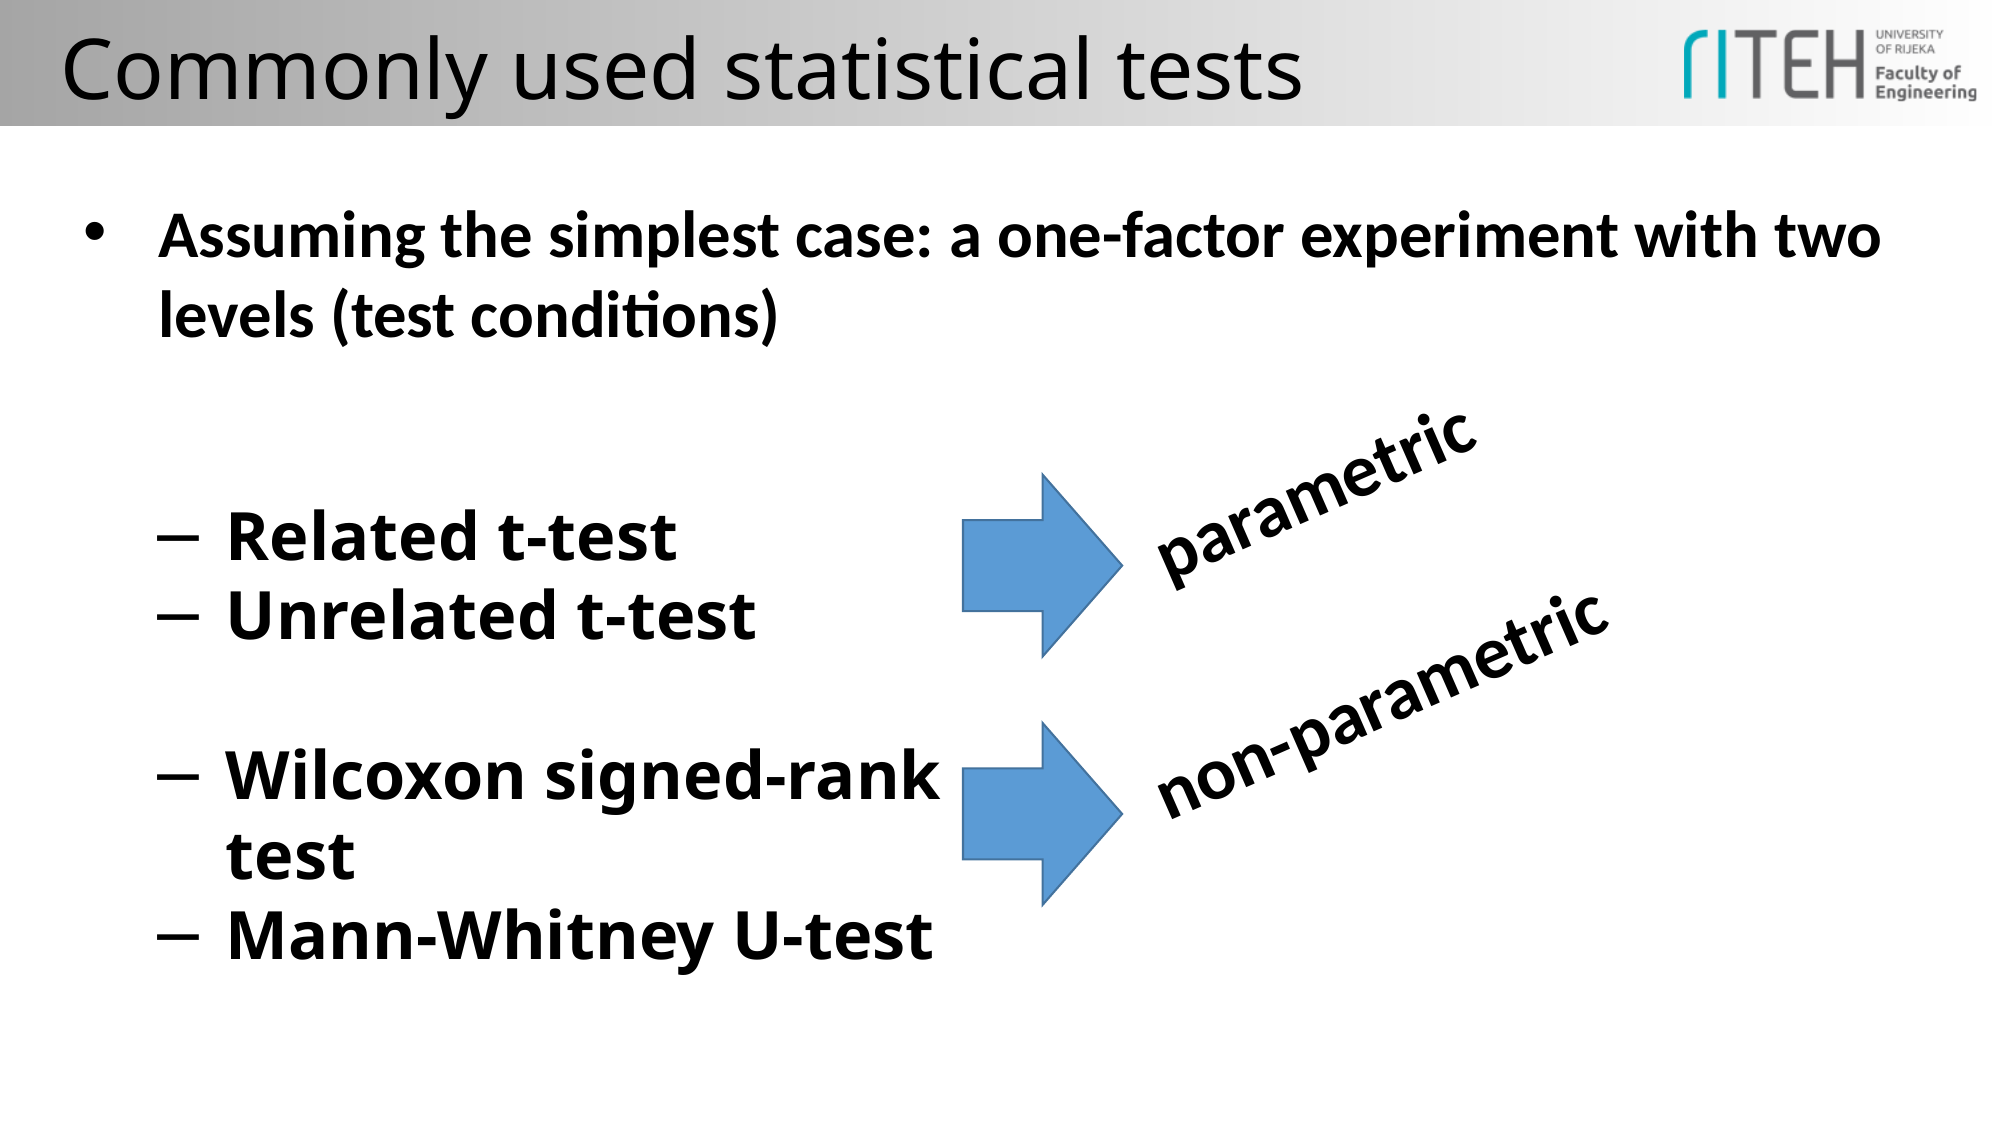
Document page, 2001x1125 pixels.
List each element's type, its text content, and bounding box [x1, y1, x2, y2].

text_box non-parametric [1122, 502, 1735, 849]
text_box [961, 471, 1124, 660]
title Commonly used statistical tests [45, 20, 1601, 126]
text_box [0, 0, 2000, 127]
text_box Assuming the simplest case: a one-factor experiment with two levels (test conditions) [68, 183, 1932, 359]
text_box [961, 720, 1124, 908]
text_box Related t-test Unrelated t-test Wilcoxon signed-rank test Mann-Whitney U-test [135, 485, 988, 981]
picture [1683, 20, 1977, 107]
text_box parametric [1122, 339, 1560, 609]
